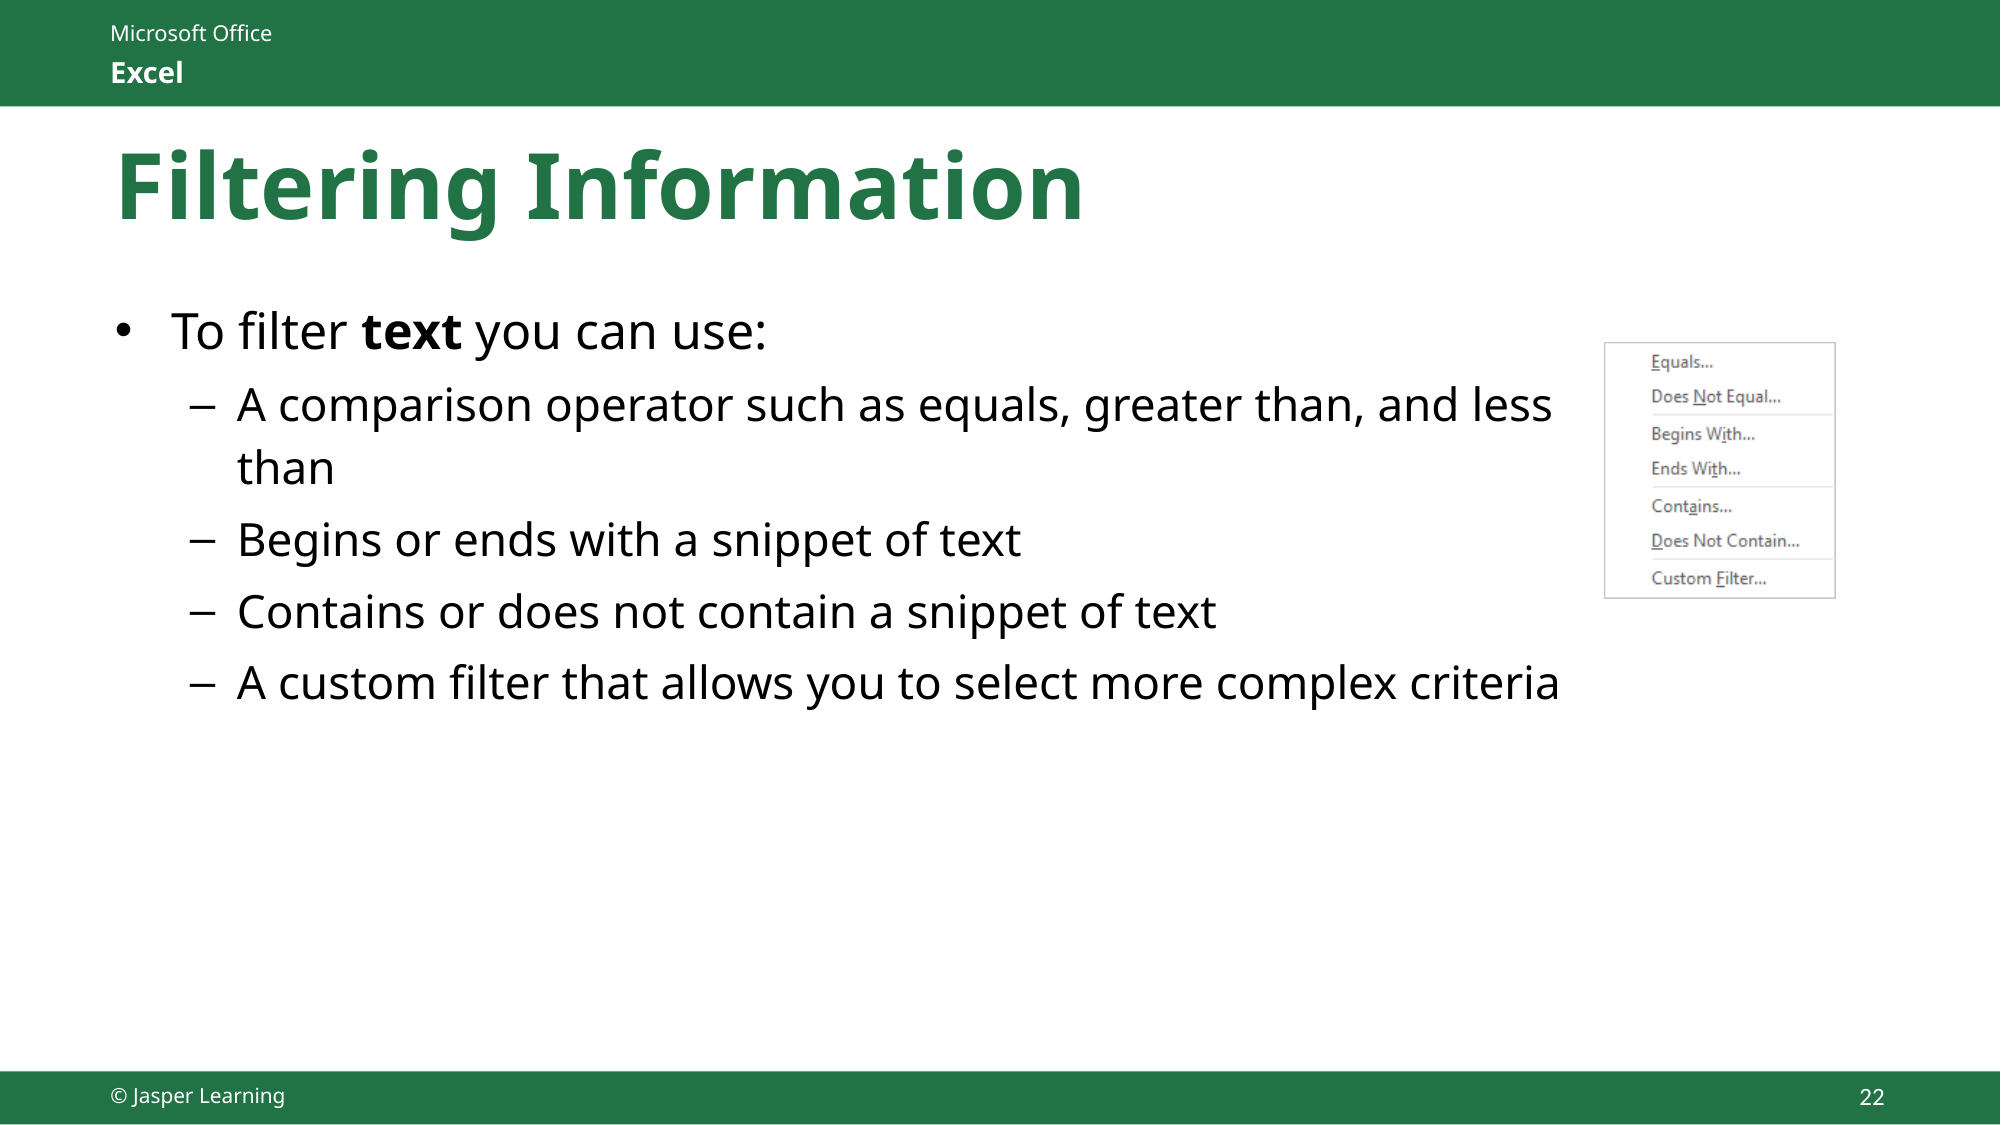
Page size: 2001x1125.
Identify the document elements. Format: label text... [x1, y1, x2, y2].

footer © Jasper Learning [95, 1065, 729, 1125]
list To filter text you can use: A comparison operator such as equals, greater than, and less than Begins or ends with a snippet of text Contains or does not contain a snippet of text A custom filter that allows you to select more complex criteria [99, 283, 1598, 1026]
picture [1603, 341, 1837, 599]
slide_number 22 [1433, 1065, 1900, 1125]
title Filtering Information [99, 118, 1866, 248]
